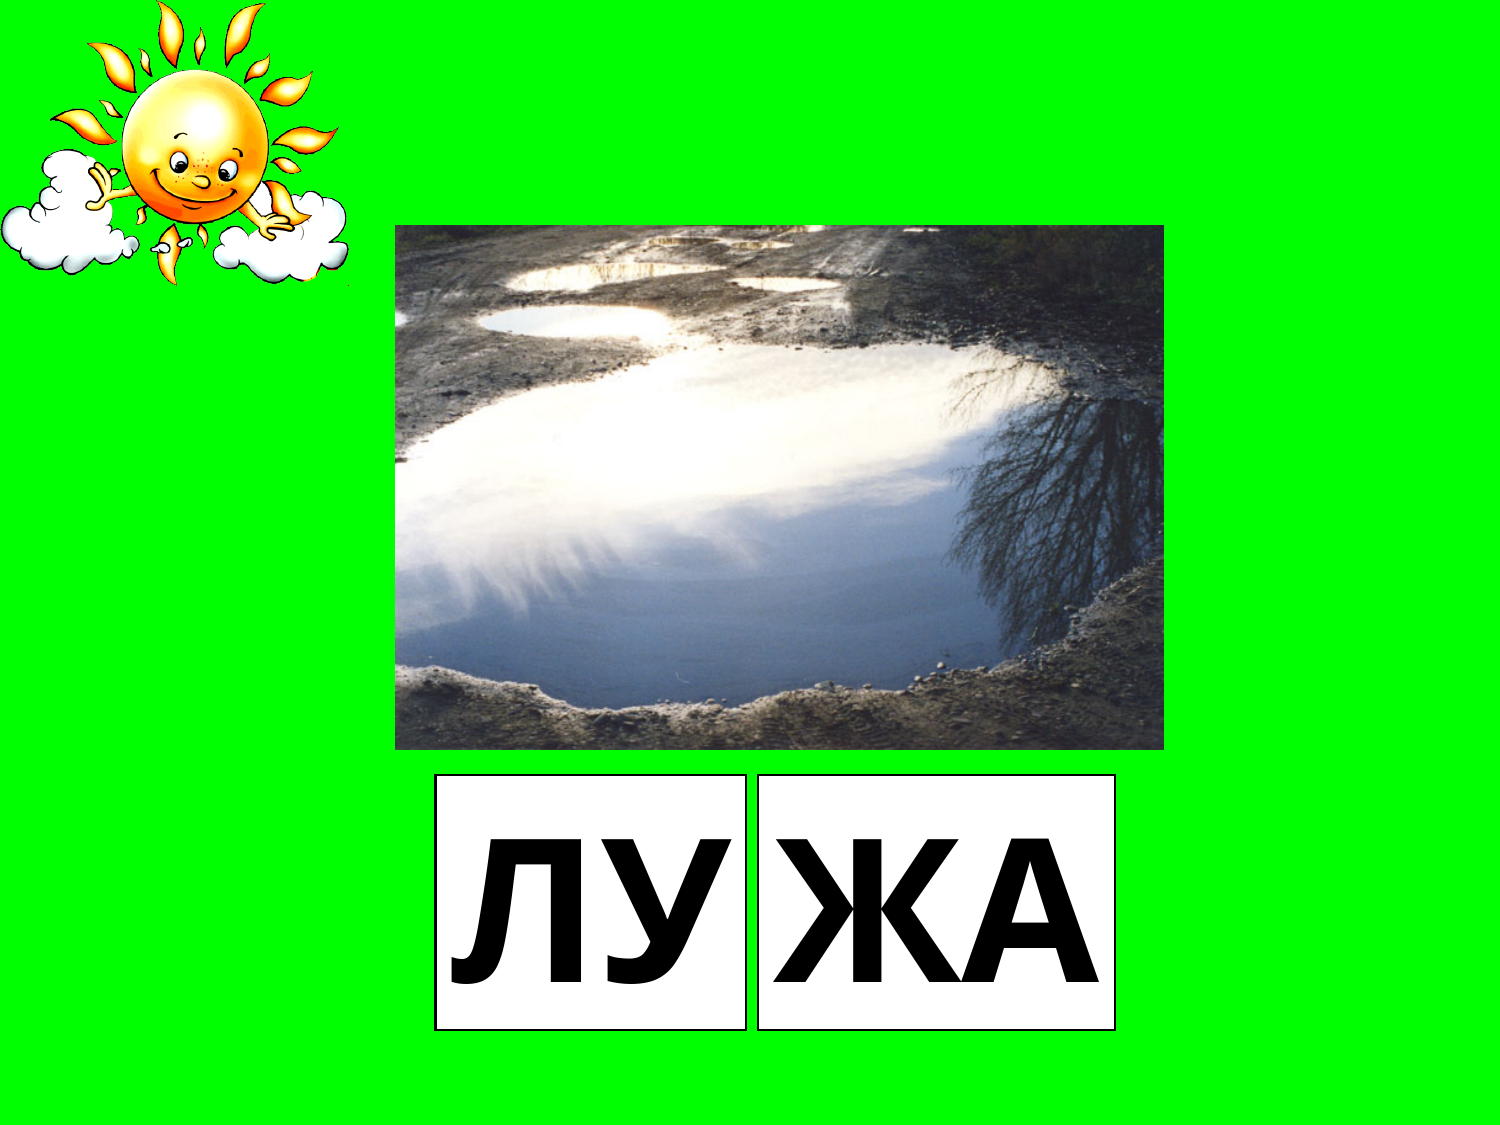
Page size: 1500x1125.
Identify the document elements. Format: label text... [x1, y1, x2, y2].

text_box ЛУ [435, 774, 747, 1030]
picture [0, 0, 349, 286]
text_box ЖА [758, 774, 1115, 1030]
picture [395, 225, 1164, 750]
